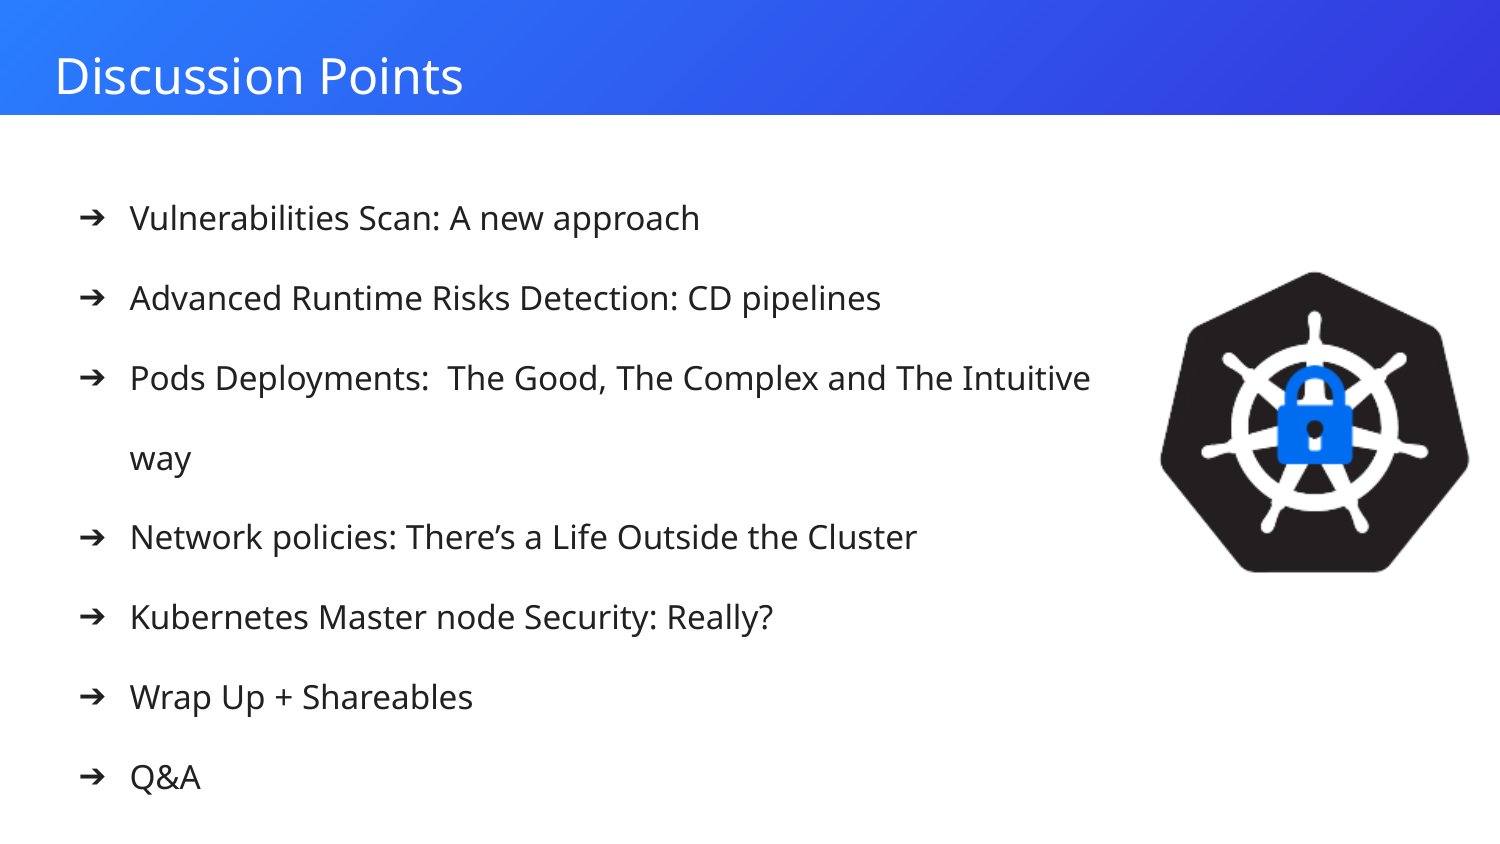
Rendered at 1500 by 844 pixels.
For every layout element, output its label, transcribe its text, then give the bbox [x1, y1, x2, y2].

text_box Vulnerabilities Scan: A new approach Advanced Runtime Risks Detection: CD pipelines Pods Deployments: The Good, The Complex and The Intuitive way Network policies: There’s a Life Outside the Cluster Kubernetes Master node Security: Really? Wrap Up + Shareables Q&A [39, 142, 1159, 822]
text_box [0, 0, 1500, 115]
picture [1158, 265, 1472, 579]
text_box Discussion Points [39, 20, 1487, 116]
